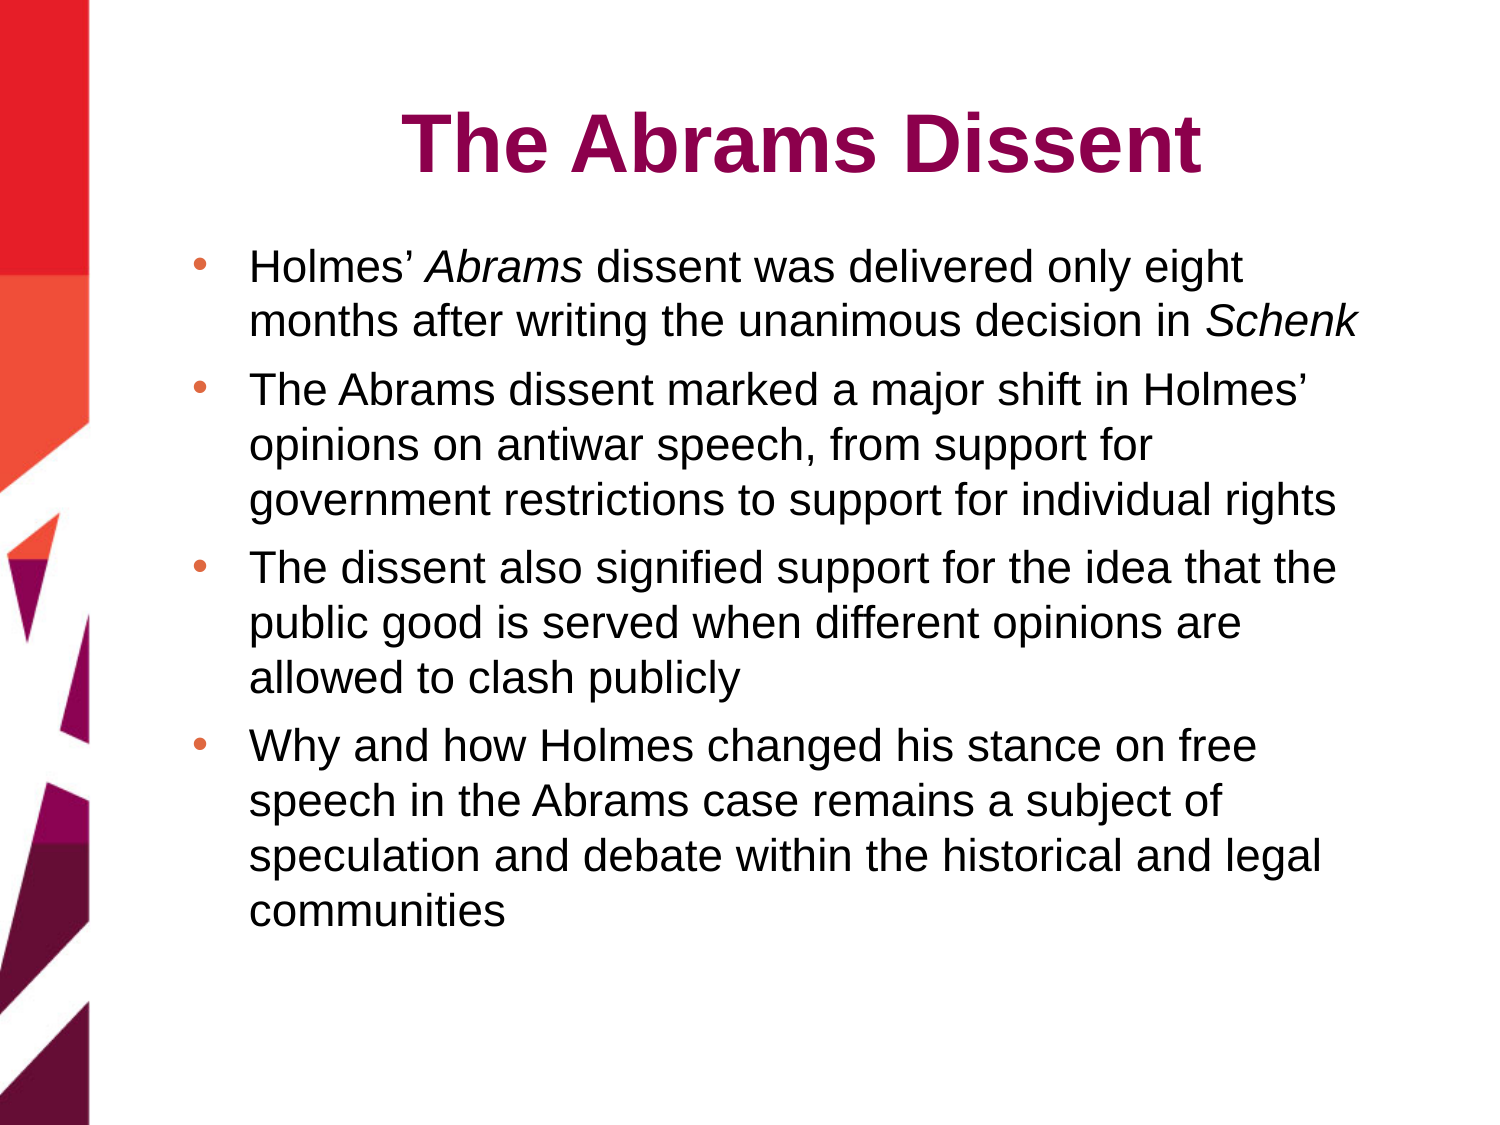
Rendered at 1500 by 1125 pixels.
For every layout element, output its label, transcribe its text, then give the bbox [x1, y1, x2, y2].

picture [0, 0, 91, 1125]
list Holmes’ Abrams dissent was delivered only eight months after writing the unanimous decision in Schenk The Abrams dissent marked a major shift in Holmes’ opinions on antiwar speech, from support for government restrictions to support for individual rights The dissent also signified support for the idea that the public good is served when different opinions are allowed to clash publicly Why and how Holmes changed his stance on free speech in the Abrams case remains a subject of speculation and debate within the historical and legal communities [177, 221, 1422, 964]
title The Abrams Dissent [180, 45, 1425, 233]
